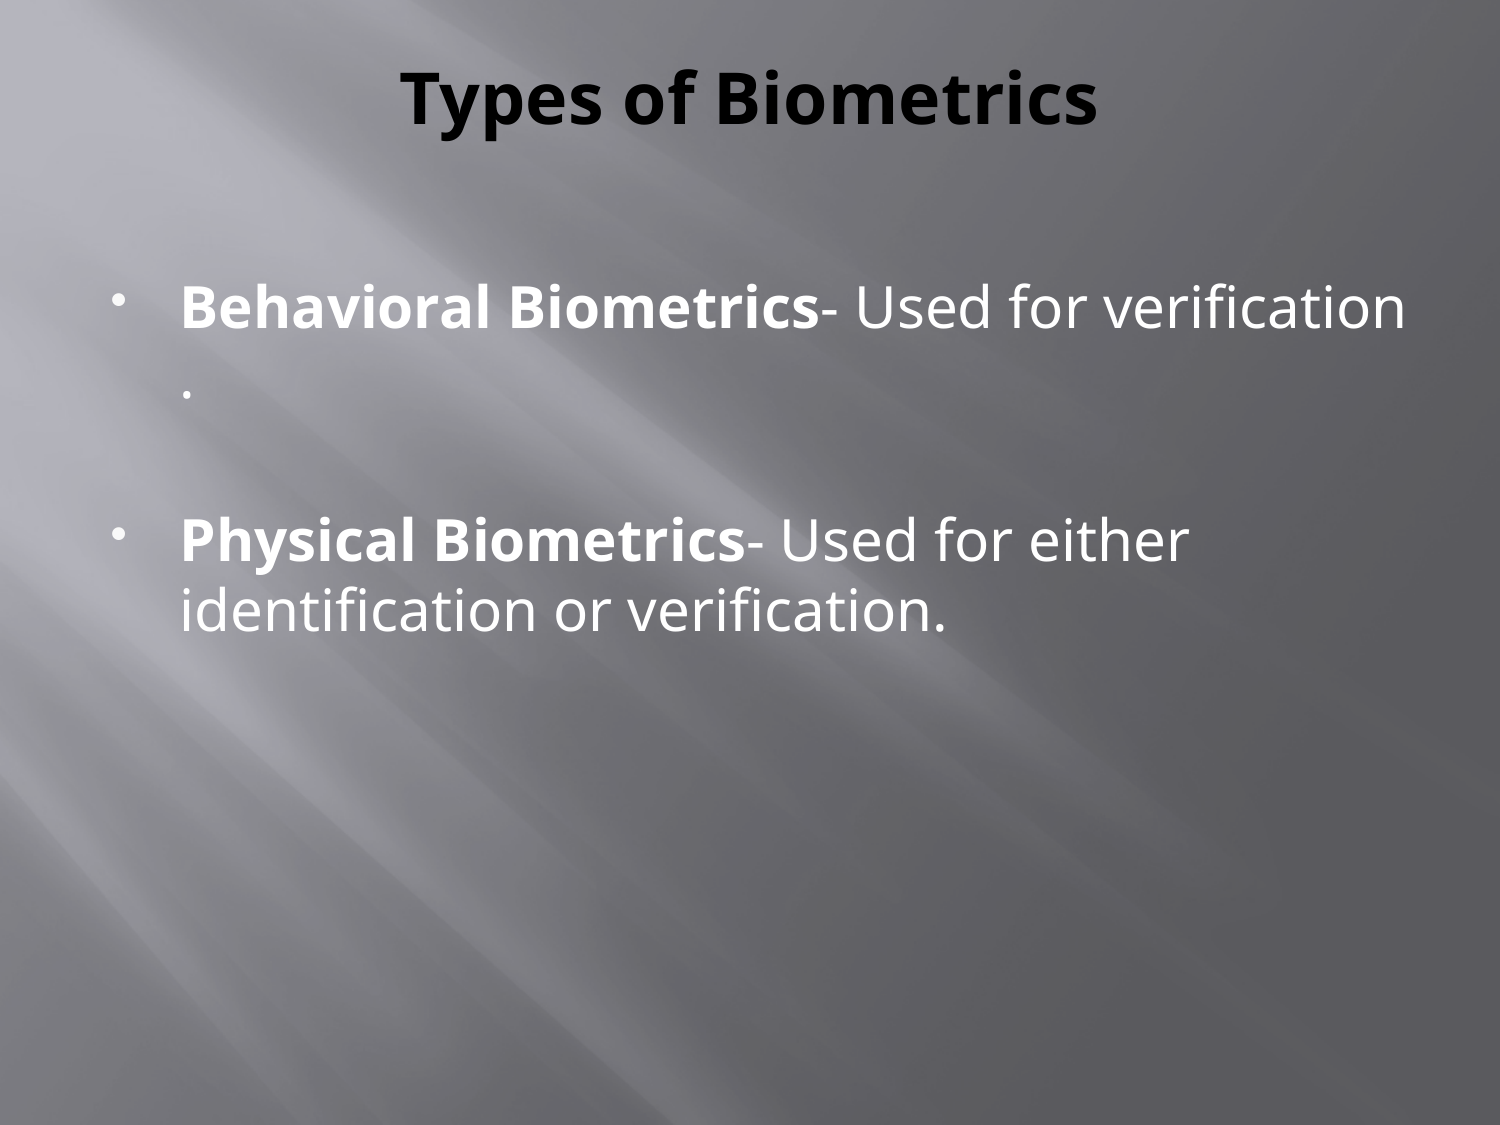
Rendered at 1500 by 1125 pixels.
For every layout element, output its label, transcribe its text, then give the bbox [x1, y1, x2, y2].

title Types of Biometrics [75, 45, 1425, 233]
list Behavioral Biometrics- Used for verification . Physical Biometrics- Used for either identification or verification. [74, 262, 1426, 1036]
